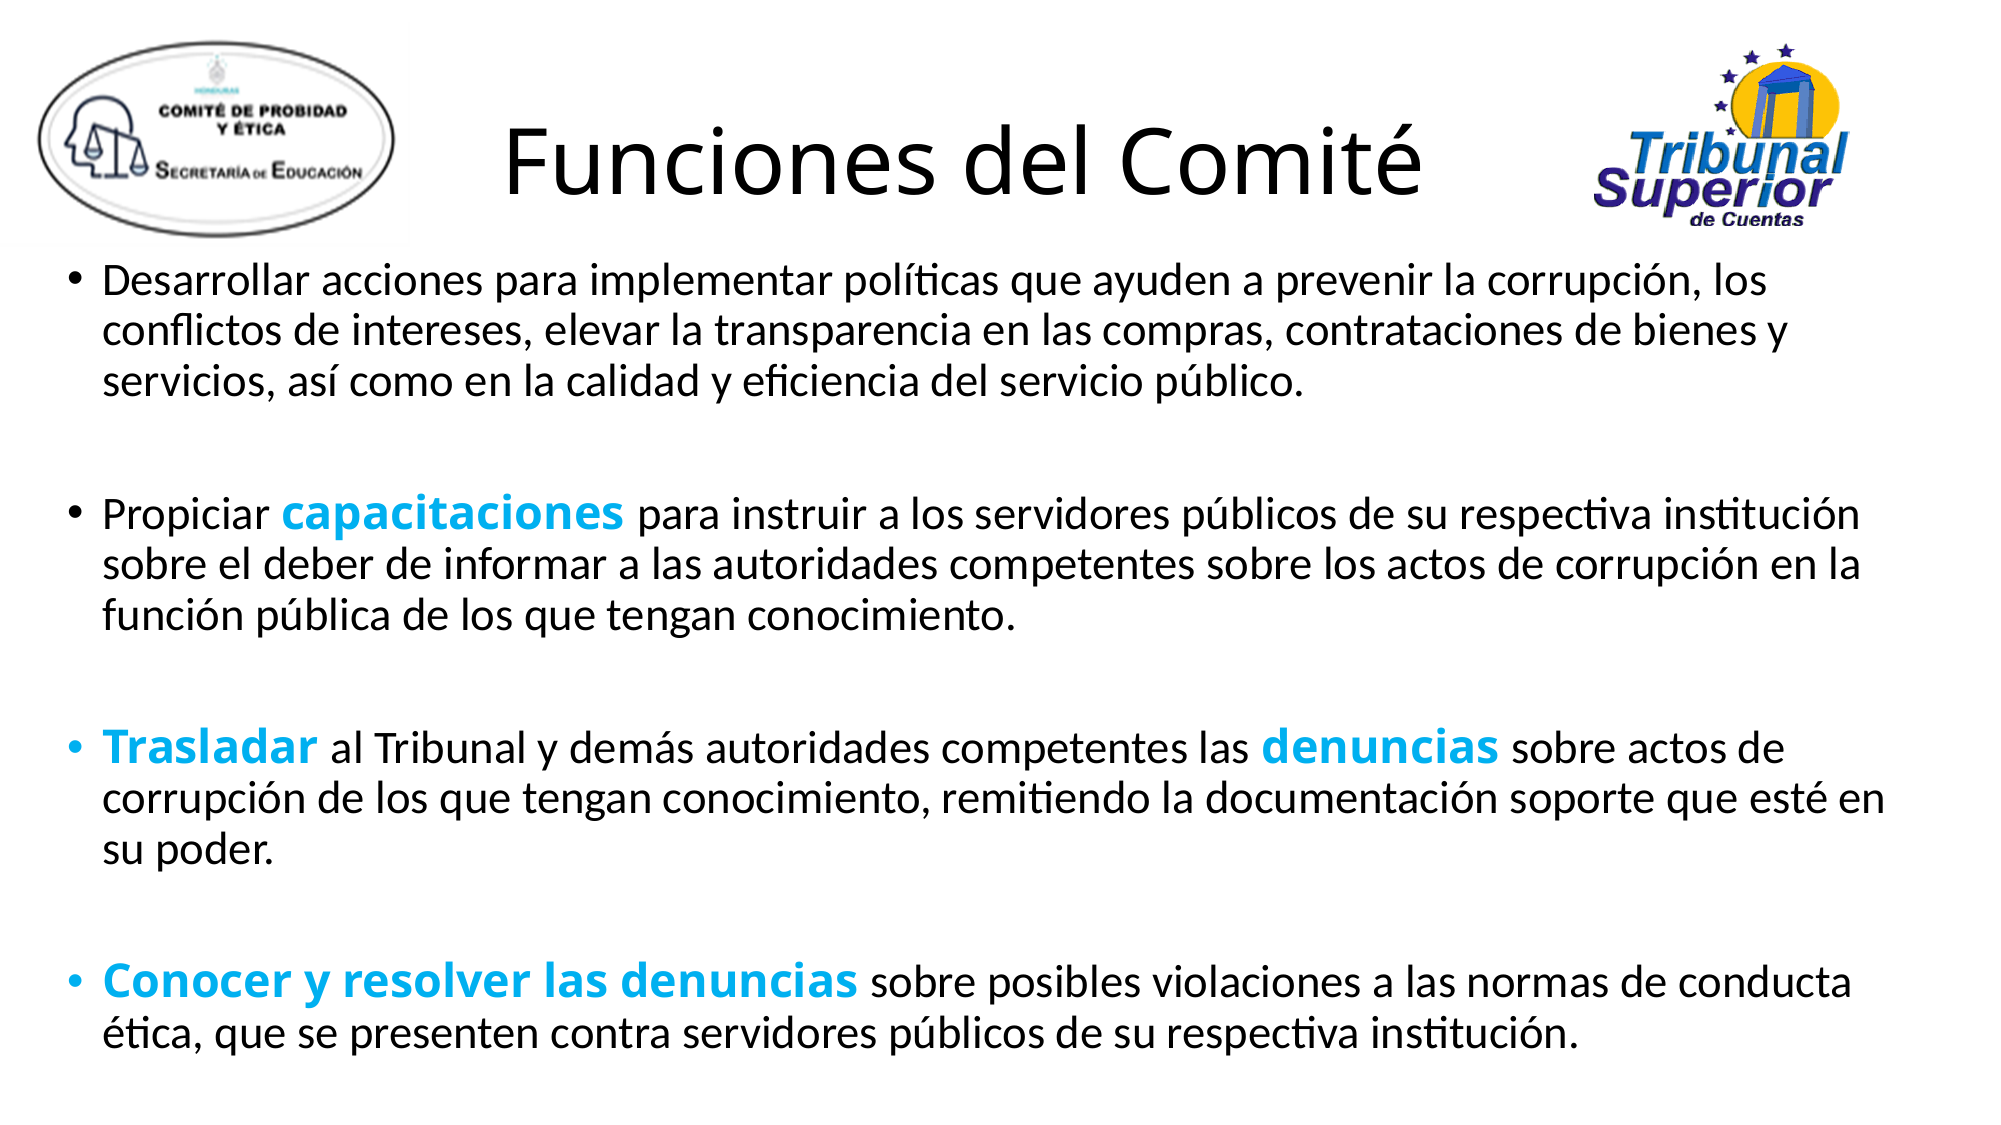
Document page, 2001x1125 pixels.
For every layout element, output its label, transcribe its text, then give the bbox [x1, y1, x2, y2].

list Desarrollar acciones para implementar políticas que ayuden a prevenir la corrupción, los conflictos de intereses, elevar la transparencia en las compras, contrataciones de bienes y servicios, así como en la calidad y eficiencia del servicio público. Propiciar capacitaciones para instruir a los servidores públicos de su respectiva institución sobre el deber de informar a las autoridades competentes sobre los actos de corrupción en la función pública de los que tengan conocimiento. Trasladar al Tribunal y demás autoridades competentes las denuncias sobre actos de corrupción de los que tengan conocimiento, remitiendo la documentación soporte que esté en su poder. Conocer y resolver las denuncias sobre posibles violaciones a las normas de conducta ética, que se presenten contra servidores públicos de su respectiva institución. [52, 247, 1946, 1073]
picture [1594, 43, 1850, 226]
picture [0, 22, 411, 248]
title Funciones del Comité [427, 82, 1524, 248]
